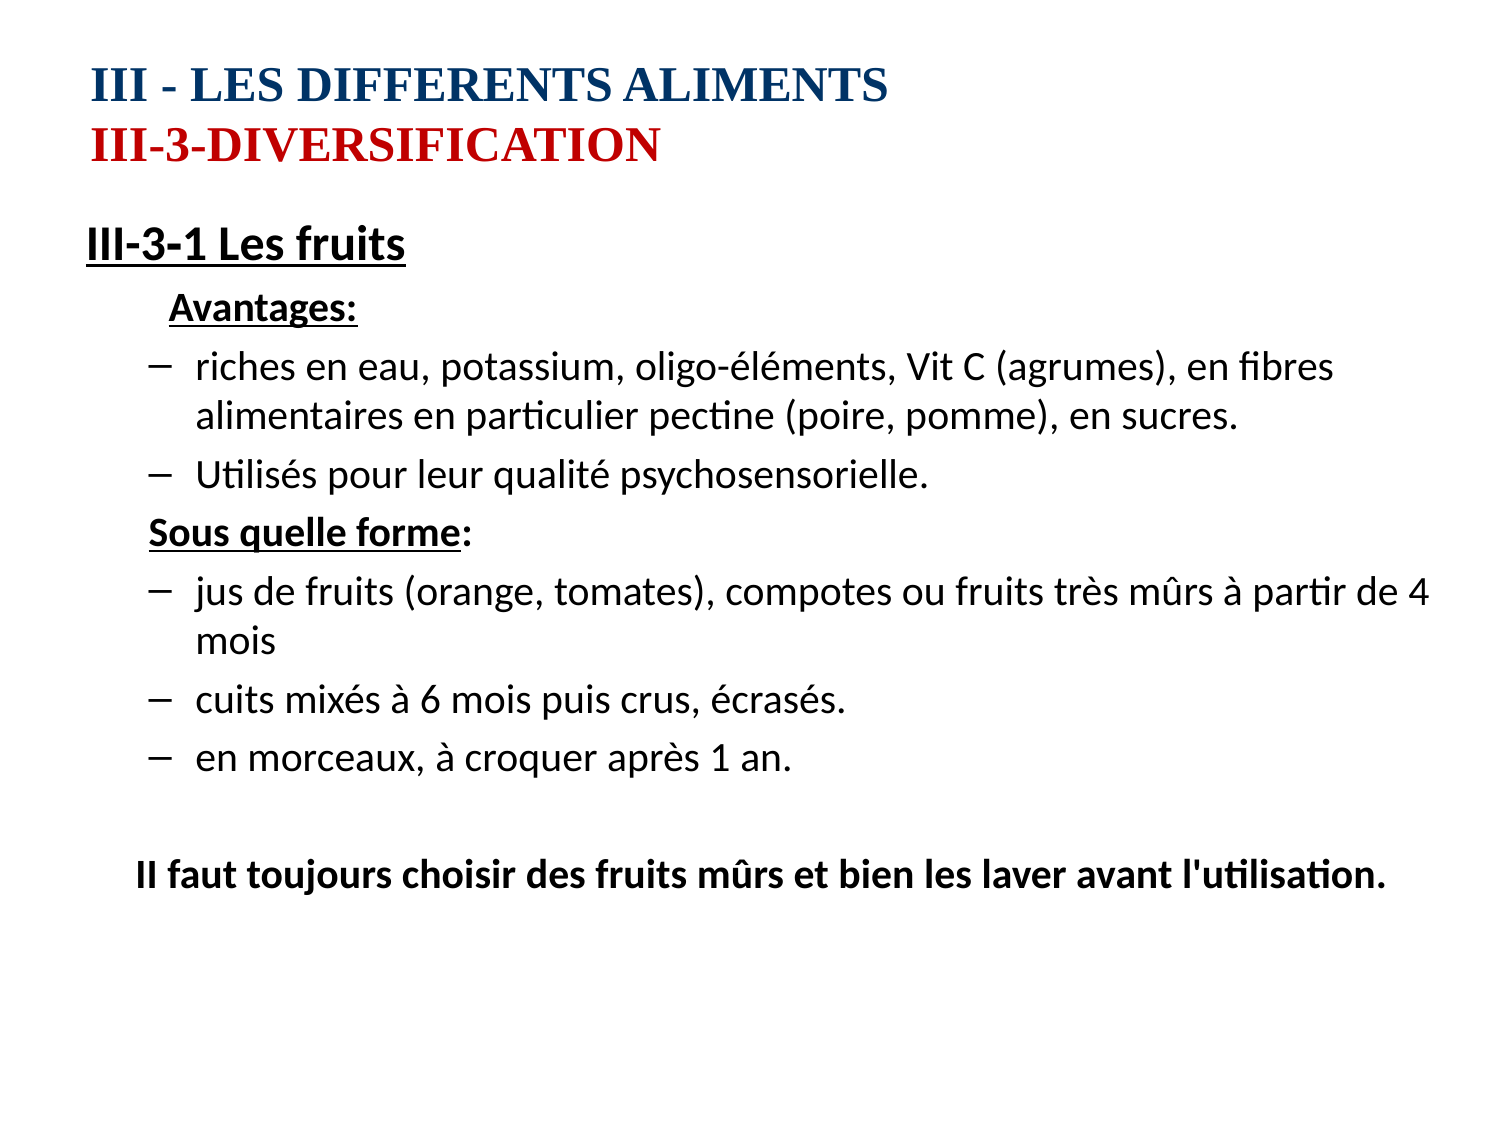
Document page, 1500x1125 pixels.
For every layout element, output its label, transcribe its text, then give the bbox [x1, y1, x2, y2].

list III-3‑1 Les fruits Avantages: riches en eau, potassium, oligo-éléments, Vit C (agrumes), en fibres alimentaires en particulier pectine (poire, pomme), en sucres. Utilisés pour leur qualité psychosensorielle. Sous quelle forme: jus de fruits (orange, tomates), compotes ou fruits très mûrs à partir de 4 mois cuits mixés à 6 mois puis crus, écrasés. en morceaux, à croquer après 1 an. II faut toujours choisir des fruits mûrs et bien les laver avant l'utilisation. [58, 198, 1466, 962]
title III ‑ LES DIFFERENTS ALIMENTS III-3‑DIVERSIFICATION [0, 34, 1351, 188]
